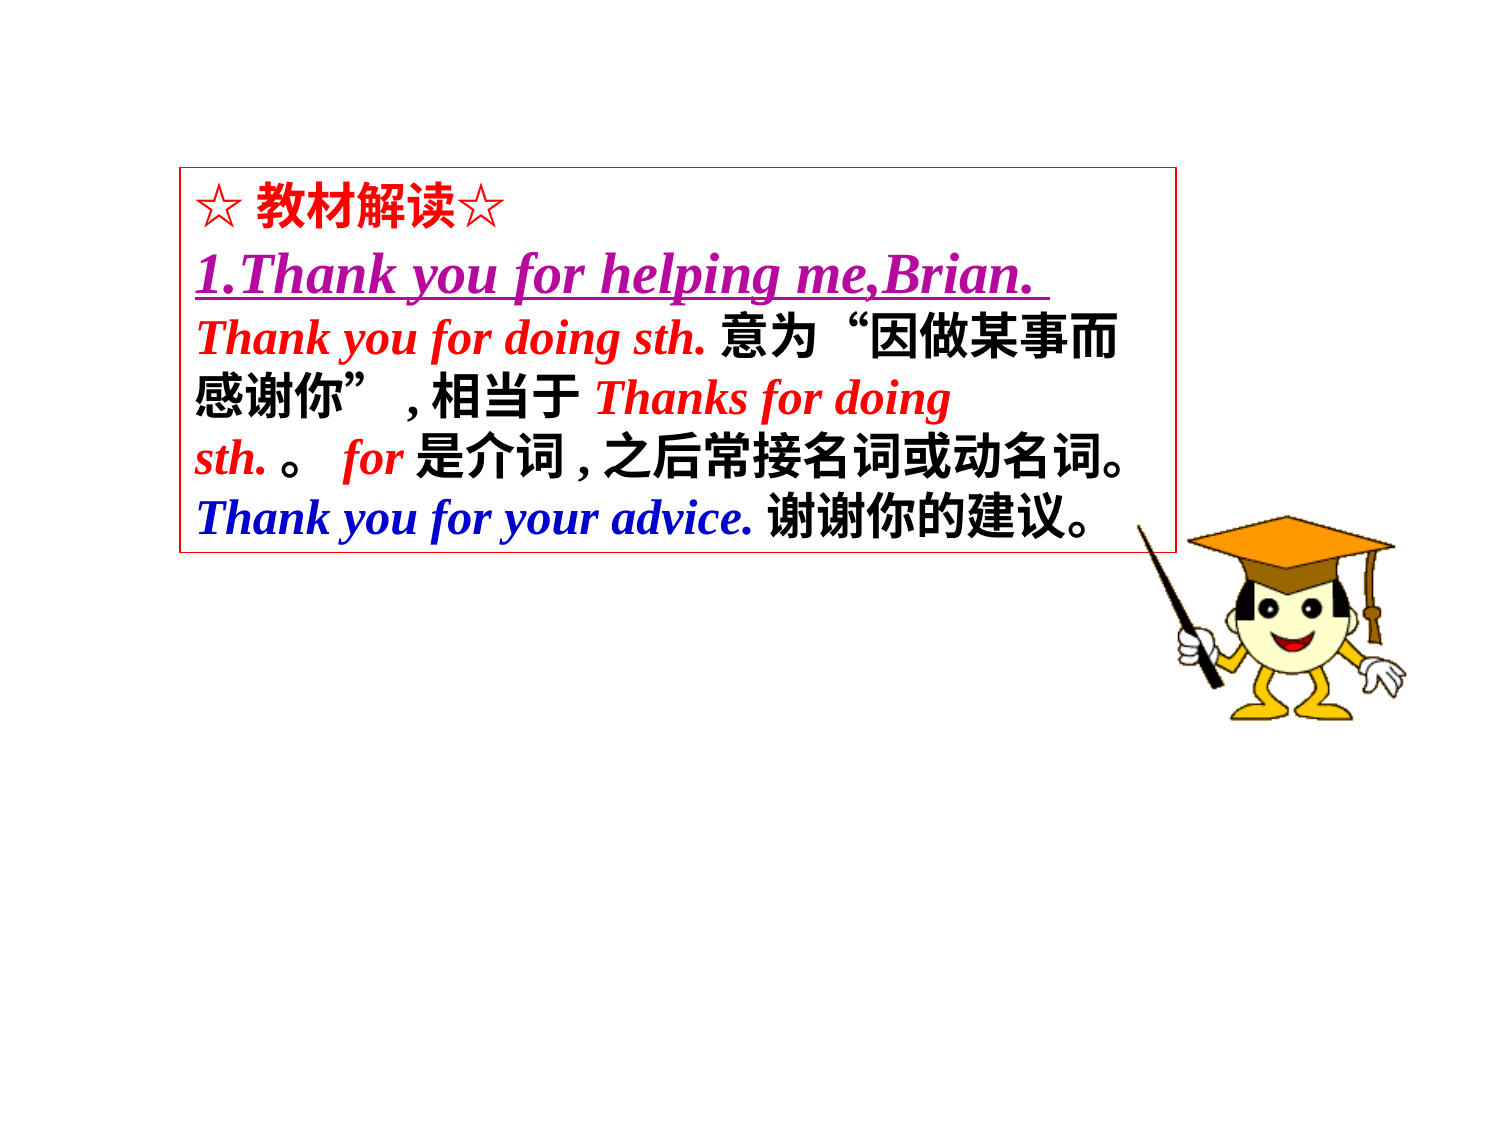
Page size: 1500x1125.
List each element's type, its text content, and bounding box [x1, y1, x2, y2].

text_box ☆教材解读☆ 1.Thank you for helping me,Brian. Thank you for doing sth.意为“因做某事而感谢你”,相当于Thanks for doing sth.。for是介词,之后常接名词或动名词。 Thank you for your advice.谢谢你的建议。 [180, 167, 1176, 553]
picture [1117, 499, 1431, 735]
